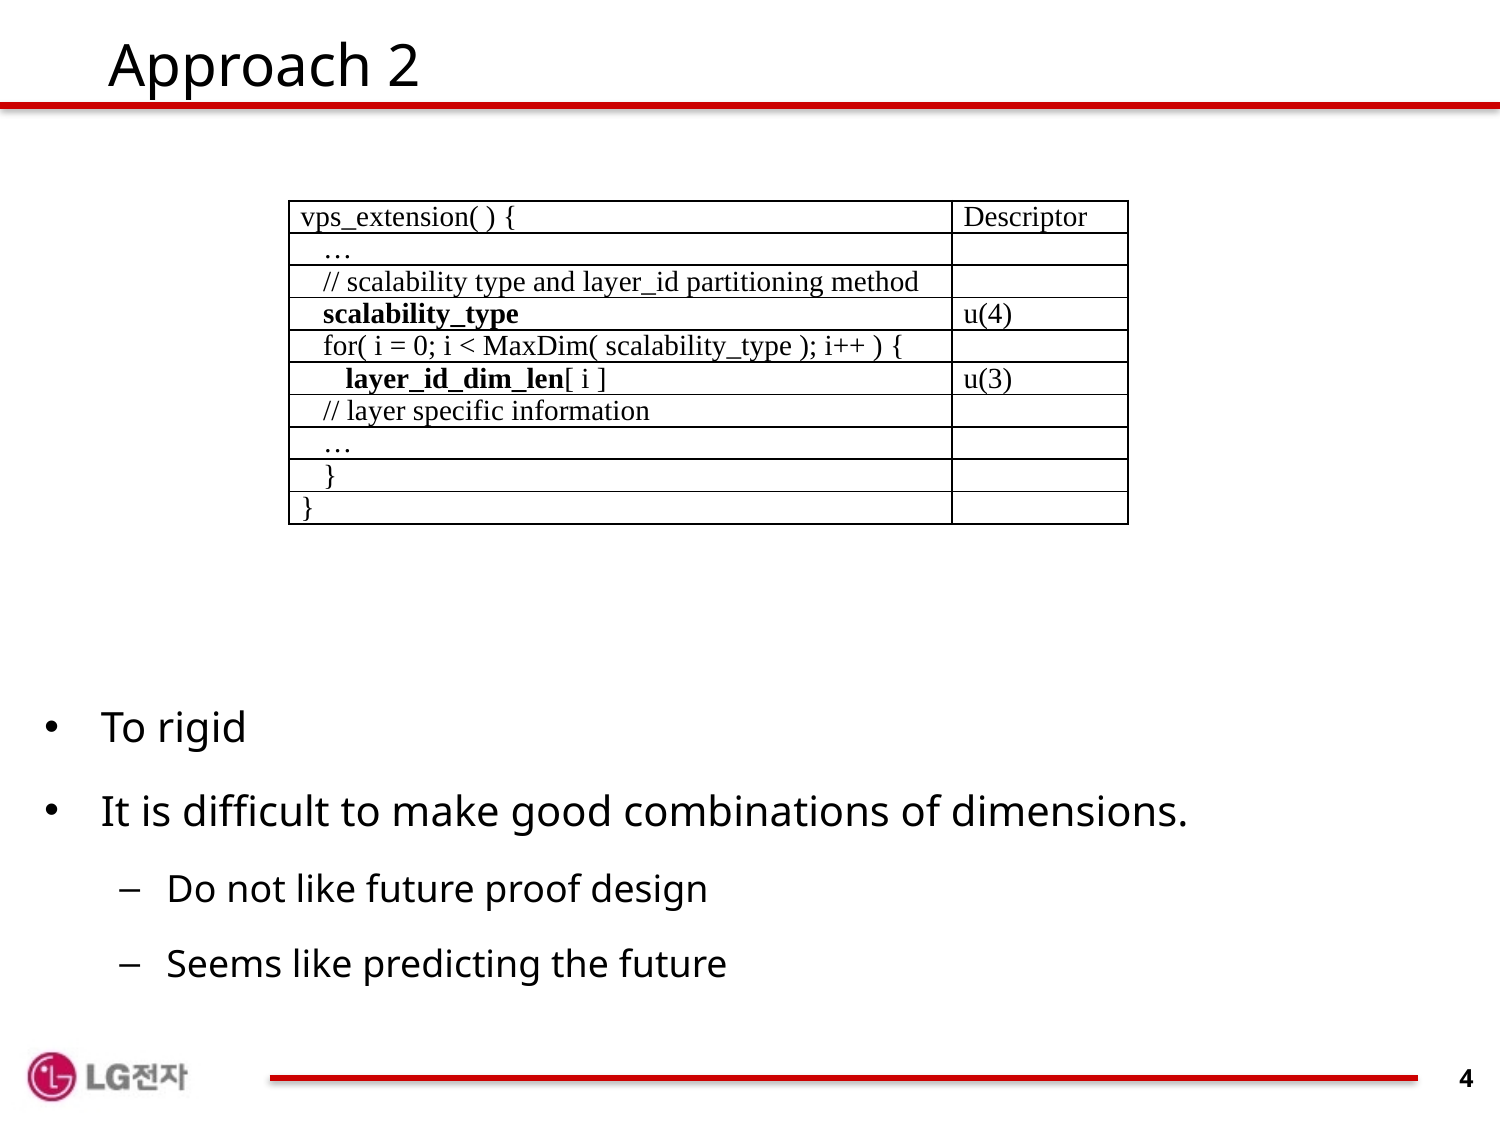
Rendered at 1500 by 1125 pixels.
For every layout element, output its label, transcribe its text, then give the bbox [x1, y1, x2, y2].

table_cell } [290, 492, 951, 523]
slide_number 4 [1417, 1054, 1489, 1114]
table_cell [953, 331, 1127, 361]
table_cell [953, 234, 1127, 264]
table_cell // scalability type and layer_id partitioning method [290, 266, 951, 297]
list To rigid It is difficult to make good combinations of dimensions. Do not like future proof design Seems like predicting the future [29, 668, 1471, 1059]
picture [0, 1037, 249, 1125]
table_cell // layer specific information [290, 395, 951, 426]
table_cell scalability_type [290, 298, 951, 329]
table_cell u(3) [953, 363, 1127, 394]
table_header vps_extension( ) { [290, 202, 951, 232]
table_cell for( i = 0; i < MaxDim( scalability_type ); i++ ) { [290, 331, 951, 361]
table_cell layer_id_dim_len[ i ] [290, 363, 951, 394]
table_cell [953, 460, 1127, 491]
table_cell } [290, 460, 951, 491]
table_cell … [290, 428, 951, 458]
table_cell [953, 492, 1127, 523]
table_cell [953, 395, 1127, 426]
table_cell … [290, 234, 951, 264]
table_cell [953, 428, 1127, 458]
title Approach 2 [93, 32, 1243, 94]
table_cell [953, 266, 1127, 297]
table_header Descriptor [953, 202, 1127, 232]
table_cell u(4) [953, 298, 1127, 329]
